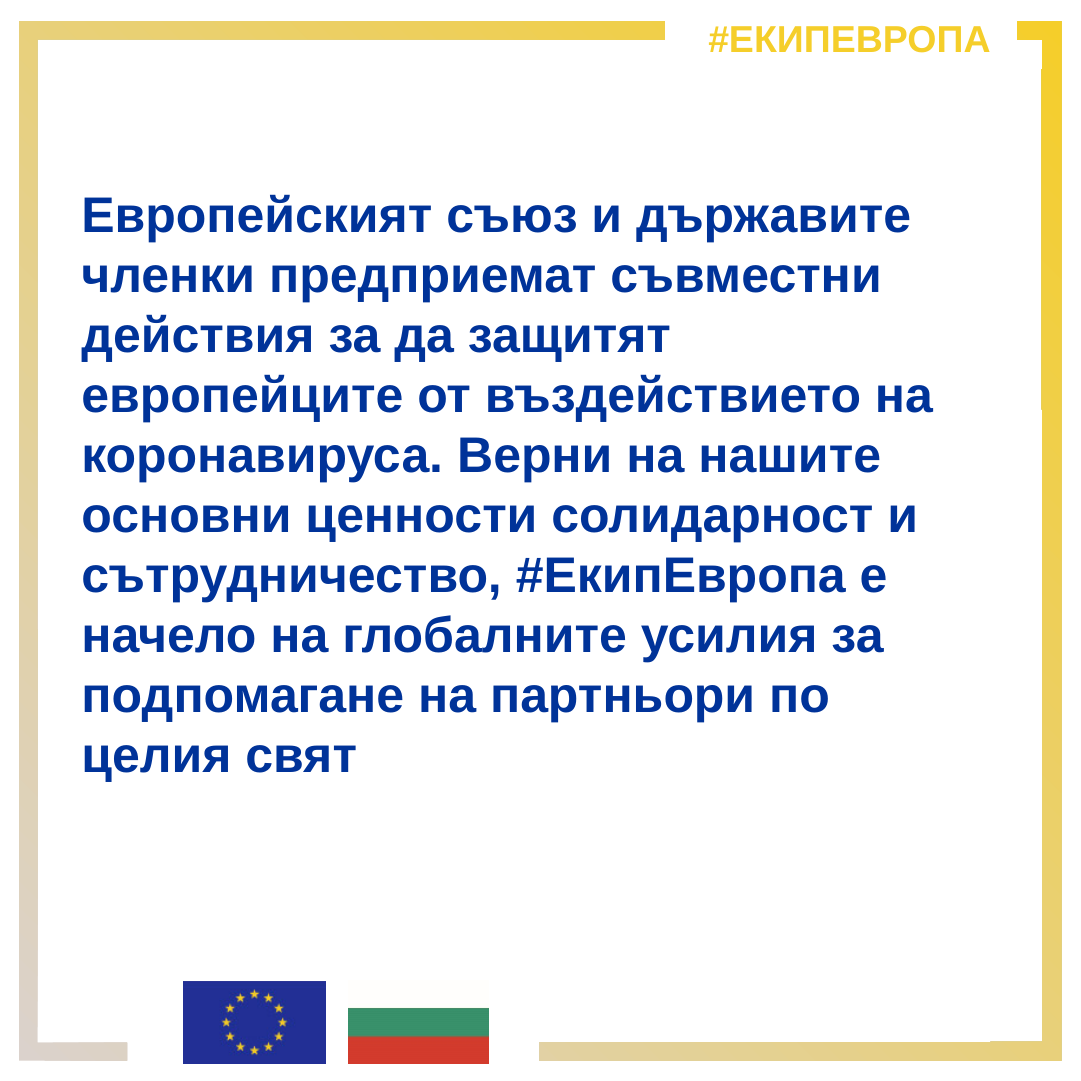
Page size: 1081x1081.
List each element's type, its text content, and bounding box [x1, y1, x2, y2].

text_box #ЕКИПЕВРОПА [693, 7, 1006, 68]
picture [347, 979, 490, 1065]
text_box [538, 20, 1063, 1062]
text_box [18, 20, 666, 1062]
picture [182, 980, 327, 1065]
text_box Европейският съюз и държавите членки предприемат съвместни действия за да защитят европейците от въздействието на коронавируса. Верни на нашите основни ценности солидарност и сътрудничество, #ЕкипЕвропа е начело на глобалните усилия за подпомагане на партньори по целия свят [66, 175, 997, 791]
